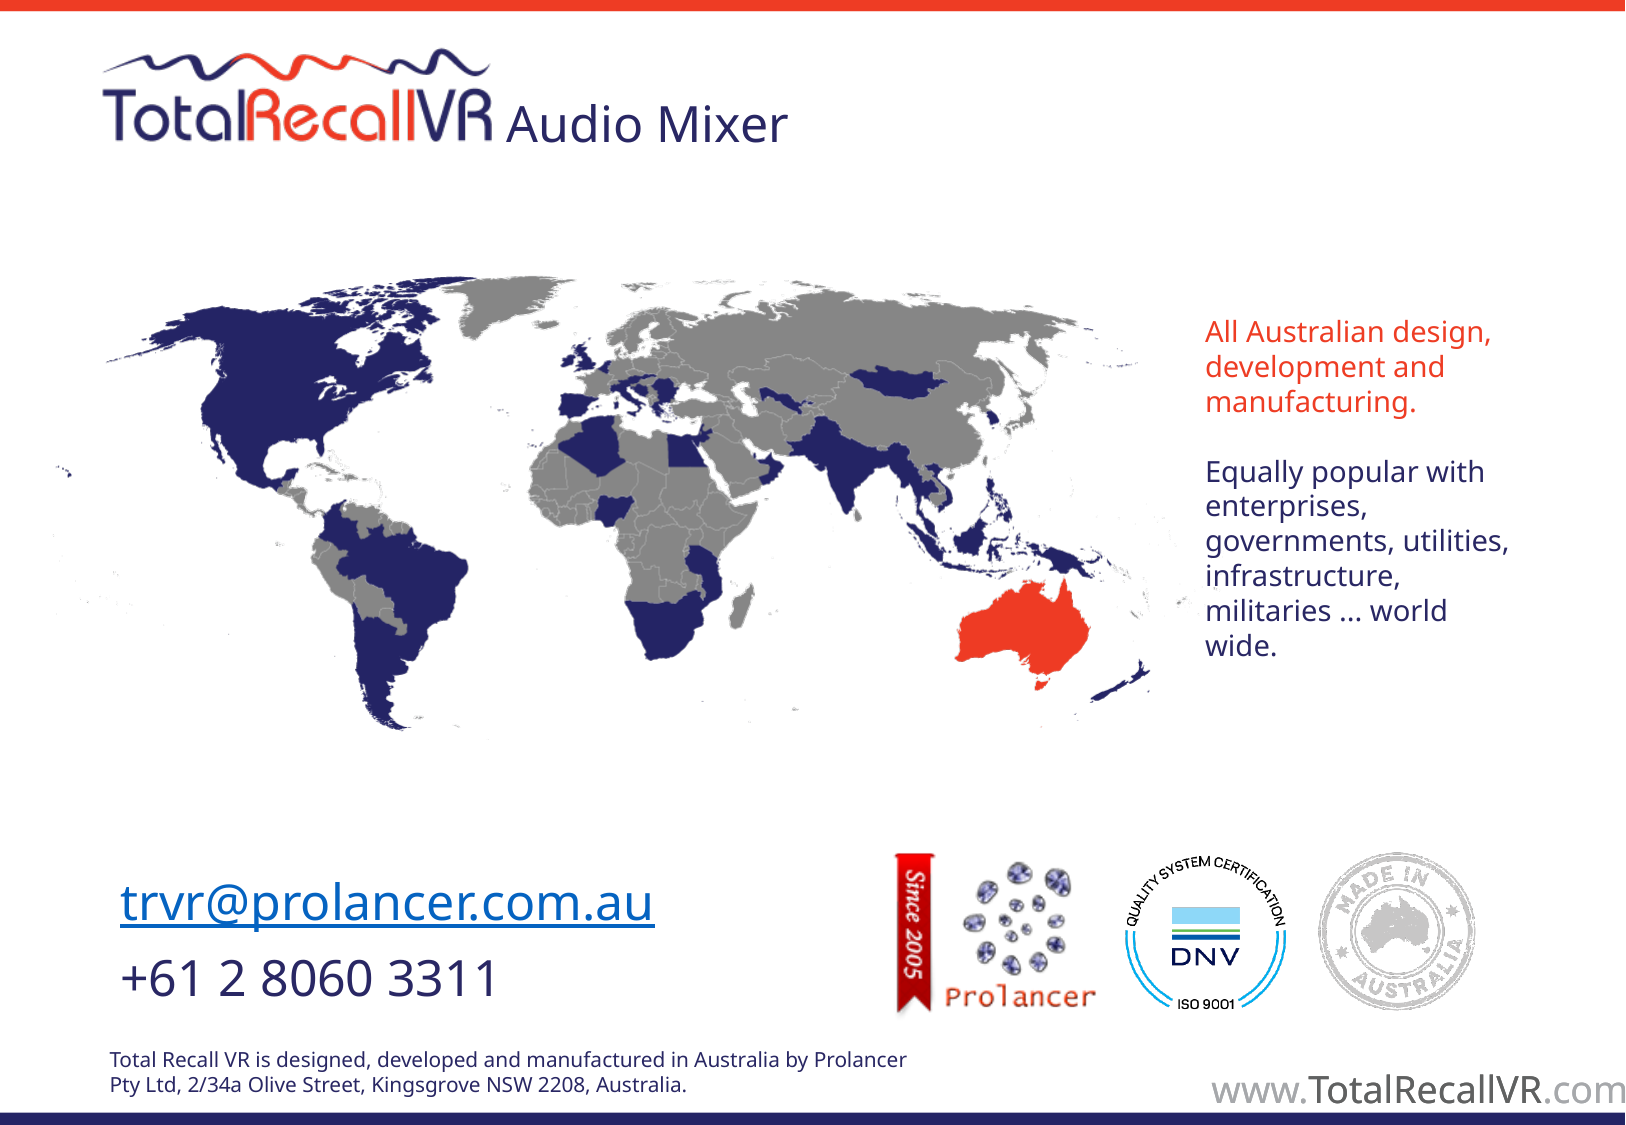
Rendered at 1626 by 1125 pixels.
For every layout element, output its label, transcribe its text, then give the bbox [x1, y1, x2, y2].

text_box Total Recall VR is designed, developed and manufactured in Australia by Prolancer Pty Ltd, 2/34a Olive Street, Kingsgrove NSW 2208, Australia. [94, 1038, 928, 1104]
text_box All Australian design, development and manufacturing. Equally popular with enterprises, governments, utilities, infrastructure, militaries ... world wide. [1236, 305, 1525, 670]
picture [49, 211, 1236, 752]
text_box Audio Mixer [525, 85, 805, 160]
picture [1316, 850, 1477, 1012]
text_box trvr@prolancer.com.au +61 2 8060 3311 [105, 863, 788, 999]
picture [879, 835, 1299, 1036]
picture [71, 34, 525, 162]
